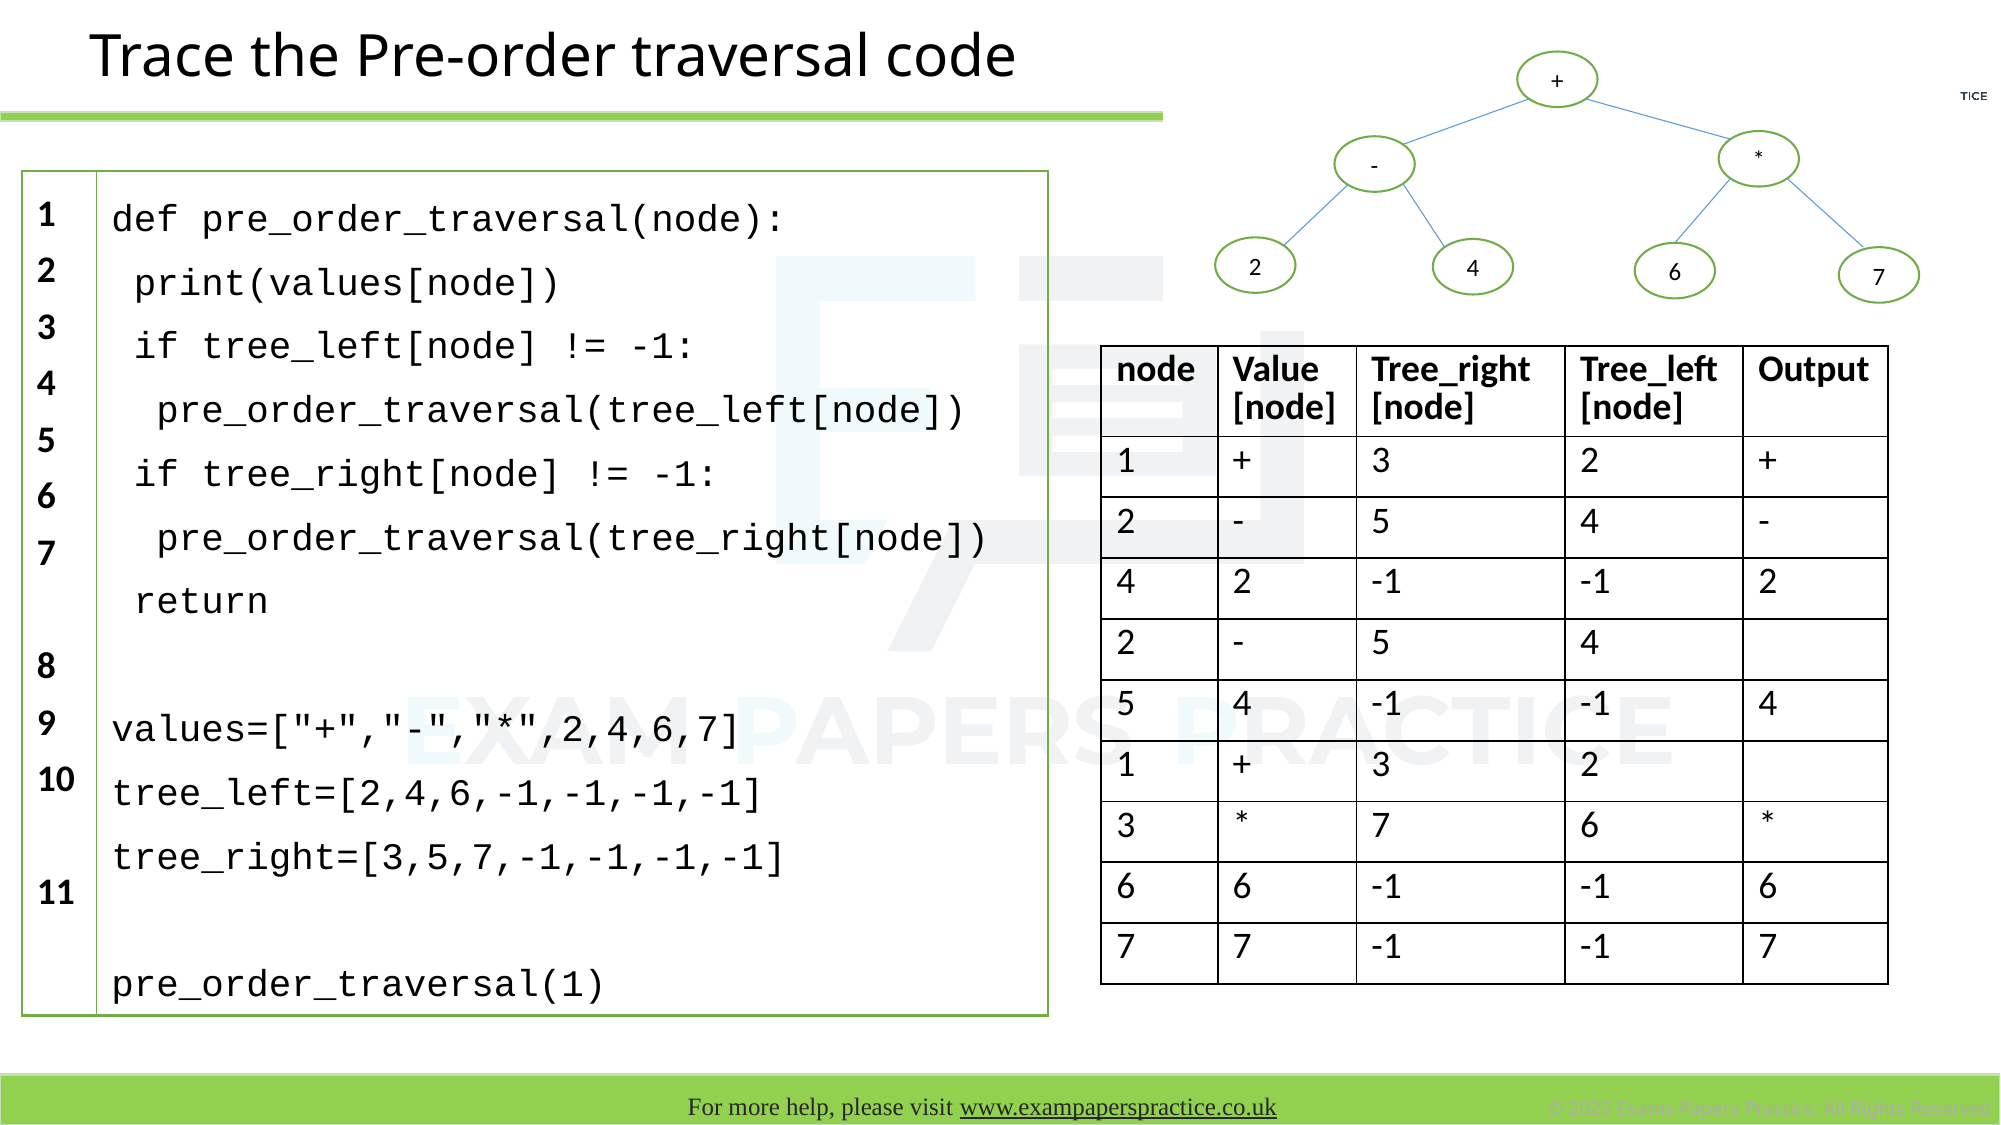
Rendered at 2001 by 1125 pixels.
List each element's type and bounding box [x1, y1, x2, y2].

table_cell [1102, 437, 1217, 496]
table_cell [1357, 620, 1564, 679]
table_cell [1566, 924, 1742, 983]
table_cell [1566, 559, 1742, 618]
table_cell [1102, 742, 1217, 801]
table_cell [1357, 802, 1564, 861]
table_cell [1744, 498, 1887, 557]
table_cell [1102, 924, 1217, 983]
table_cell [1219, 863, 1356, 922]
table_cell [1566, 681, 1742, 740]
table_cell [1744, 863, 1887, 922]
table_cell [1566, 742, 1742, 801]
table_header [1357, 347, 1564, 436]
table_cell [1219, 437, 1356, 496]
table_cell [1219, 802, 1356, 861]
table_cell [1357, 498, 1564, 557]
table_cell [1357, 924, 1564, 983]
table_header [1566, 347, 1742, 436]
table_cell [1219, 620, 1356, 679]
table_cell [1102, 863, 1217, 922]
table_cell [1357, 681, 1564, 740]
table_cell [1102, 681, 1217, 740]
table_cell [1744, 681, 1887, 740]
table_cell [1102, 802, 1217, 861]
table_cell [1102, 559, 1217, 618]
table_cell [1357, 742, 1564, 801]
table_header [1219, 347, 1356, 436]
table_cell [1744, 437, 1887, 496]
table_header [1102, 347, 1217, 436]
table_cell [1566, 437, 1742, 496]
table_cell [1357, 559, 1564, 618]
table_cell [1219, 498, 1356, 557]
title [74, 0, 1044, 167]
table_cell [1566, 498, 1742, 557]
table_cell [1744, 924, 1887, 983]
table_cell [1566, 620, 1742, 679]
table_header [23, 172, 96, 1014]
table_cell [1219, 681, 1356, 740]
table_cell [1744, 620, 1887, 679]
table_cell [1102, 620, 1217, 679]
table_cell [1744, 802, 1887, 861]
table_header [1744, 347, 1887, 436]
table_cell [1219, 742, 1356, 801]
text_box [1164, 36, 1960, 331]
table_cell [1357, 863, 1564, 922]
table_cell [1102, 498, 1217, 557]
table_cell [1357, 437, 1564, 496]
table_header [97, 172, 1047, 1014]
table_cell [1566, 863, 1742, 922]
table_cell [1219, 924, 1356, 983]
table_cell [1744, 742, 1887, 801]
table_cell [1219, 559, 1356, 618]
table_cell [1566, 802, 1742, 861]
table_cell [1744, 559, 1887, 618]
